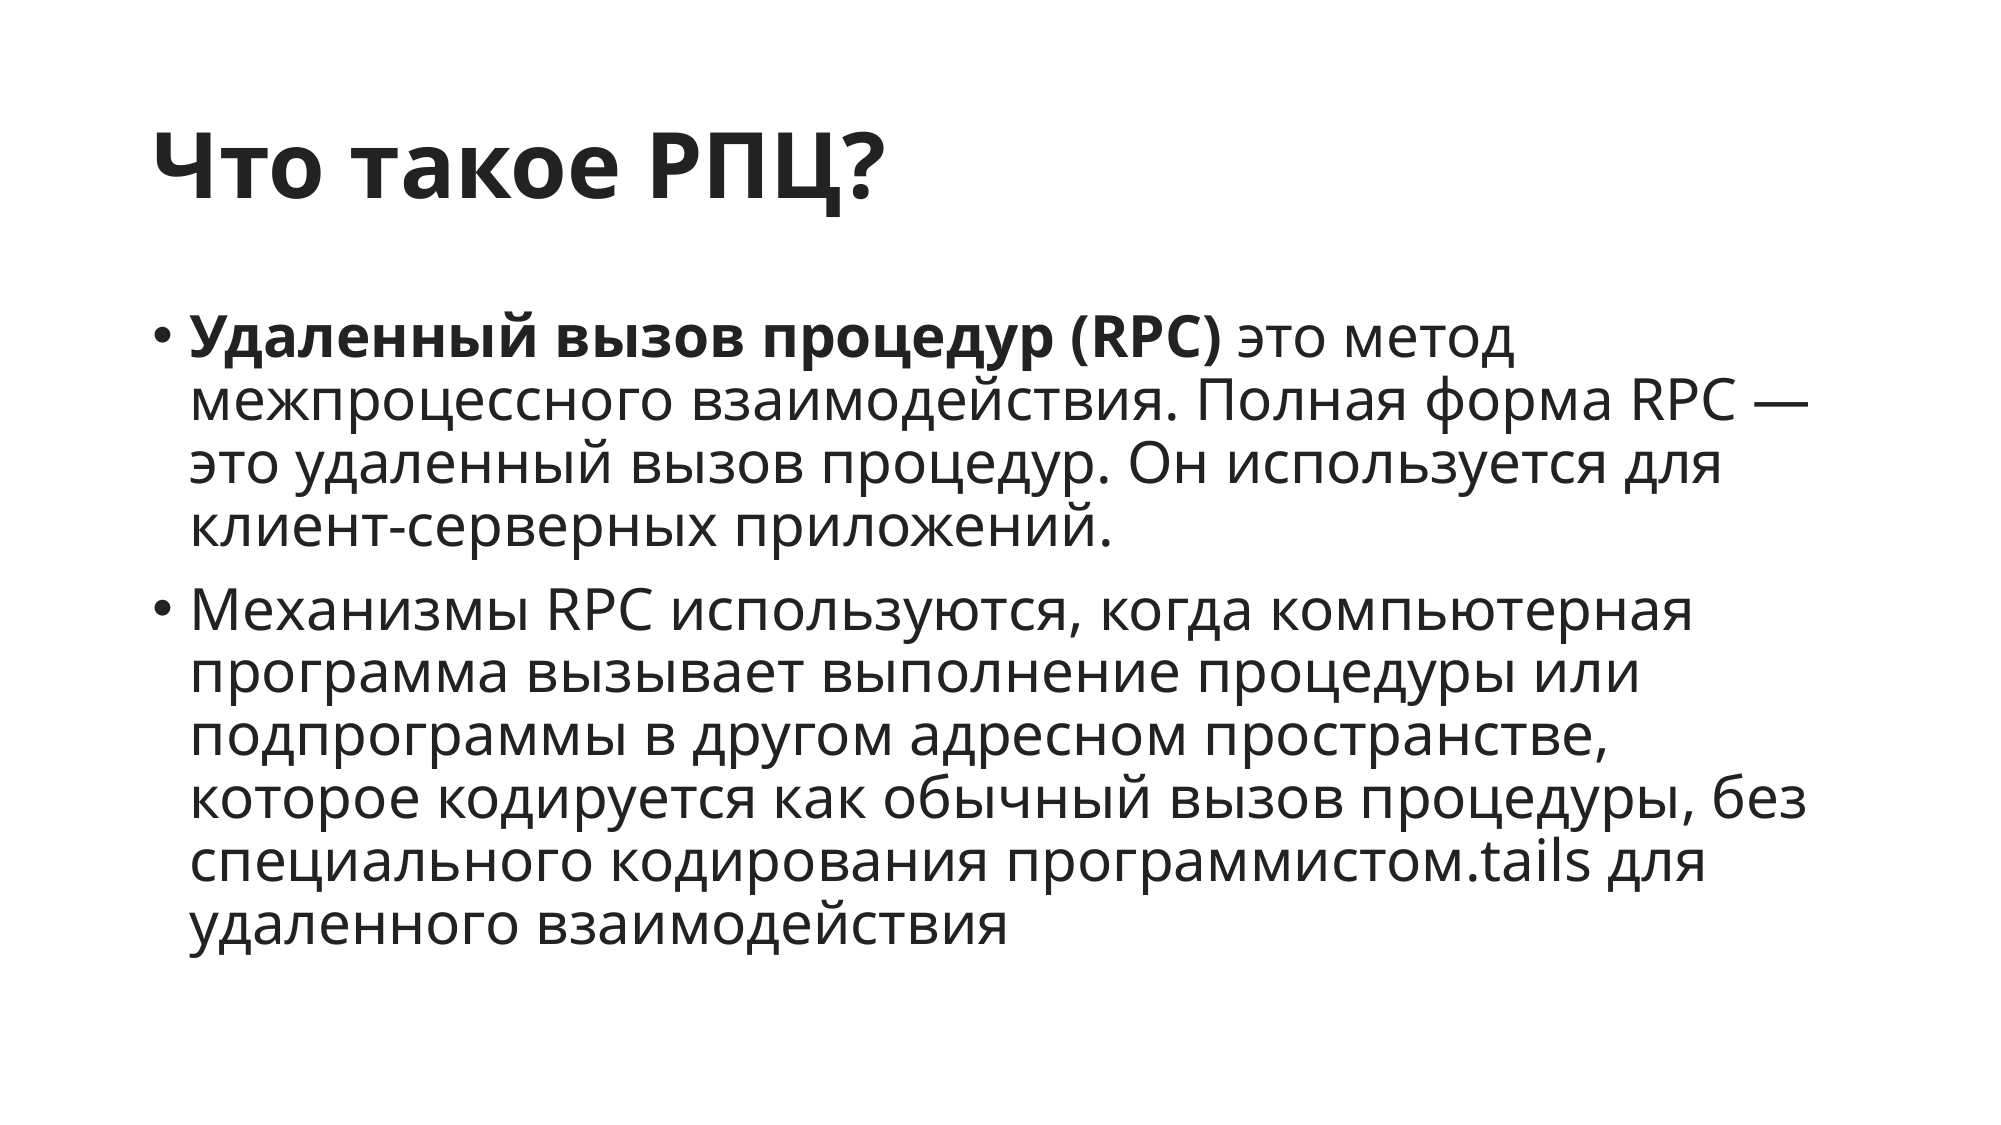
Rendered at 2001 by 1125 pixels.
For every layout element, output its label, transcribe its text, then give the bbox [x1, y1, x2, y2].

title Что такое РПЦ? [137, 59, 1863, 278]
list Удаленный вызов процедур (RPC) это метод межпроцессного взаимодействия. Полная форма RPC — это удаленный вызов процедур. Он используется для клиент-серверных приложений. Механизмы RPC используются, когда компьютерная программа вызывает выполнение процедуры или подпрограммы в другом адресном пространстве, которое кодируется как обычный вызов процедуры, без специального кодирования программистом.tails для удаленного взаимодействия [137, 299, 1863, 1014]
